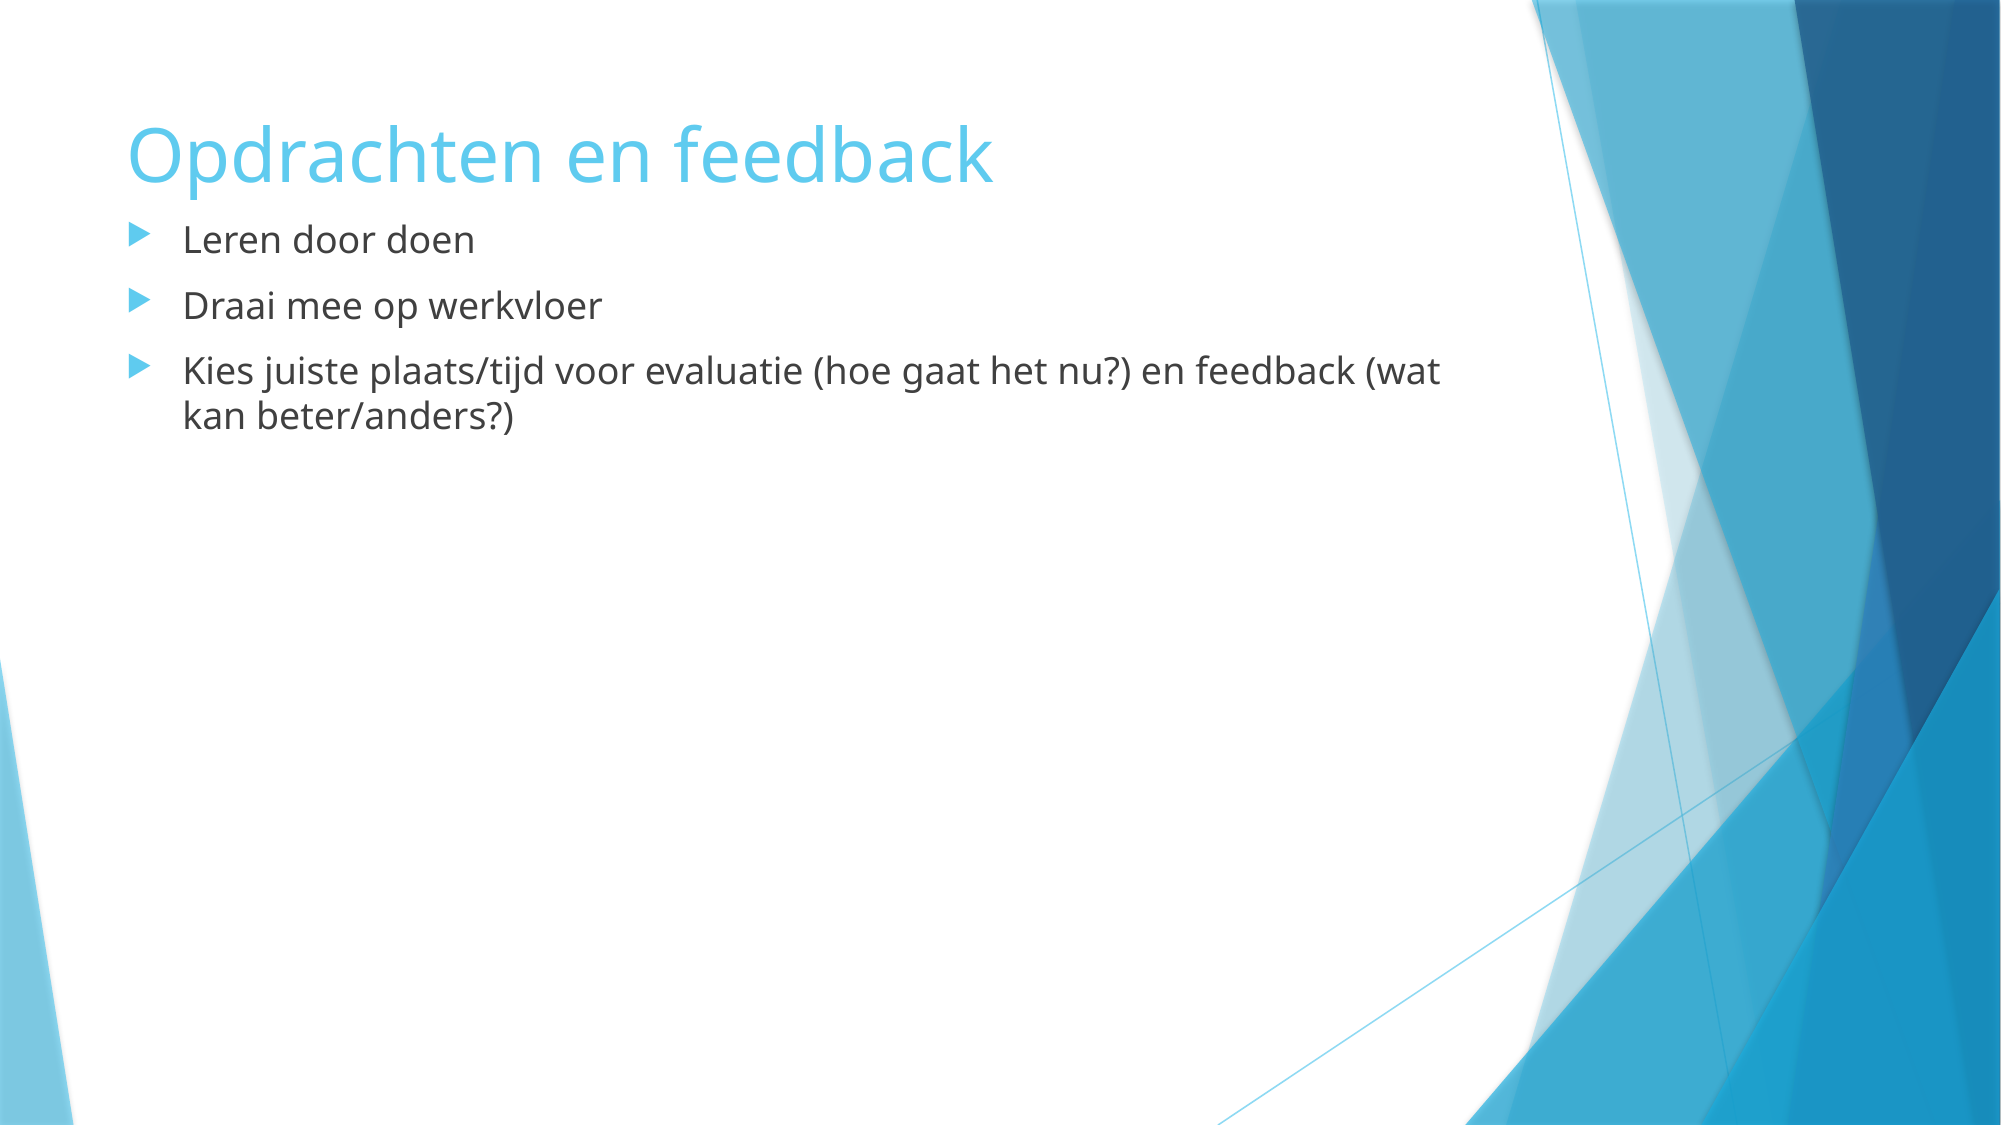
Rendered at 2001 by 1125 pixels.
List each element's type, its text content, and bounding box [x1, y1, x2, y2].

list Leren door doen Draai mee op werkvloer Kies juiste plaats/tijd voor evaluatie (hoe gaat het nu?) en feedback (wat kan beter/anders?) [111, 208, 1522, 845]
title Opdrachten en feedback [111, 99, 1522, 208]
